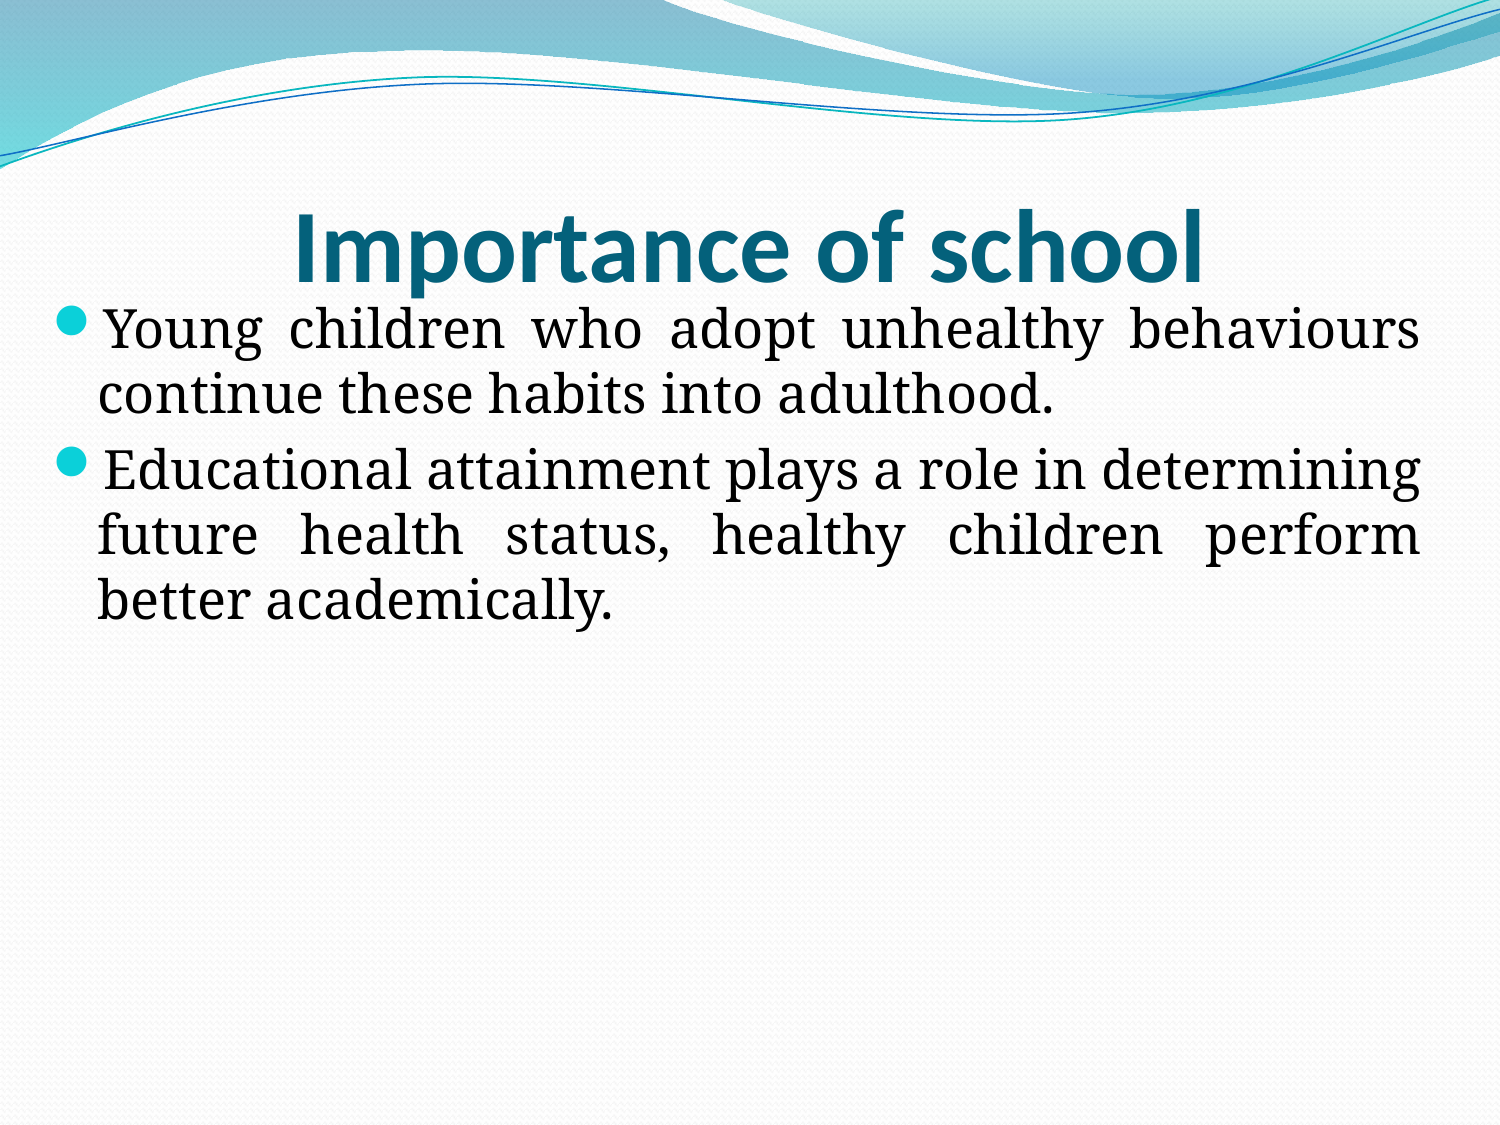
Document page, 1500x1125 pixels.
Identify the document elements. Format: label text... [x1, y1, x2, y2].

list Young children who adopt unhealthy behaviours continue these habits into adulthood. Educational attainment plays a role in determining future health status, healthy children perform better academically. [37, 287, 1438, 1075]
title Importance of school [75, 115, 1425, 287]
